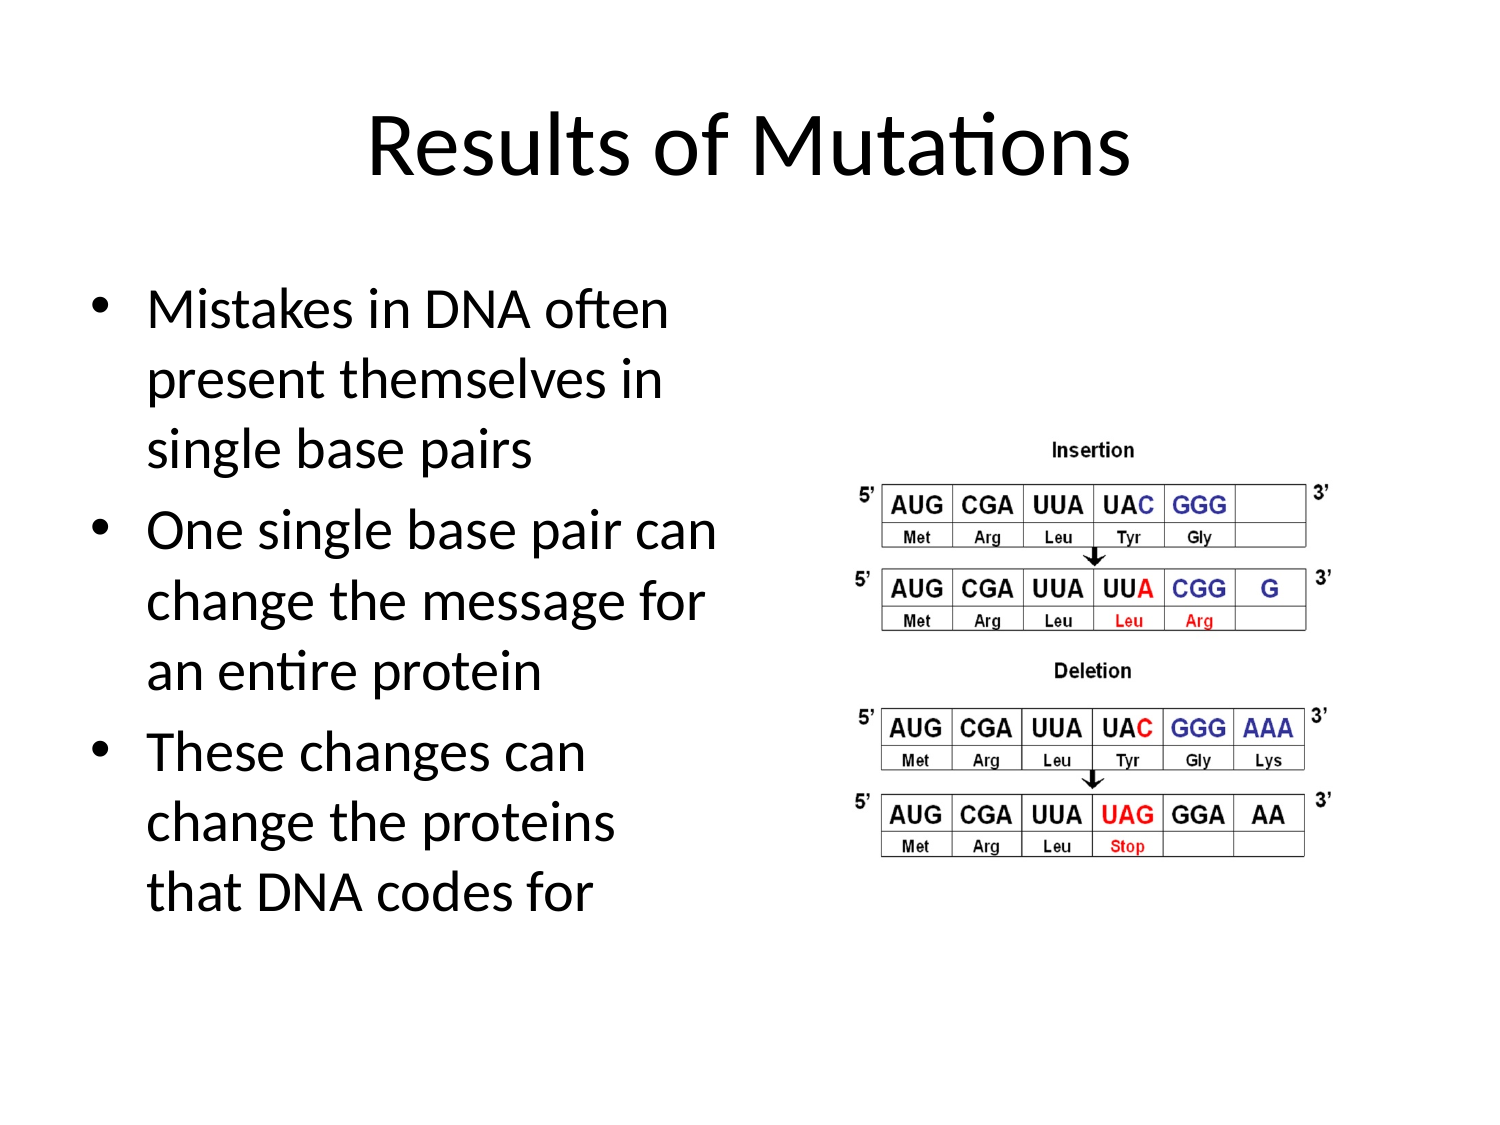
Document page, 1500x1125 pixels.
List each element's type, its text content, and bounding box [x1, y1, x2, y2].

title Results of Mutations [75, 45, 1425, 233]
list Mistakes in DNA often present themselves in single base pairs One single base pair can change the message for an entire protein These changes can change the proteins that DNA codes for [75, 262, 738, 1005]
picture [737, 387, 1451, 901]
